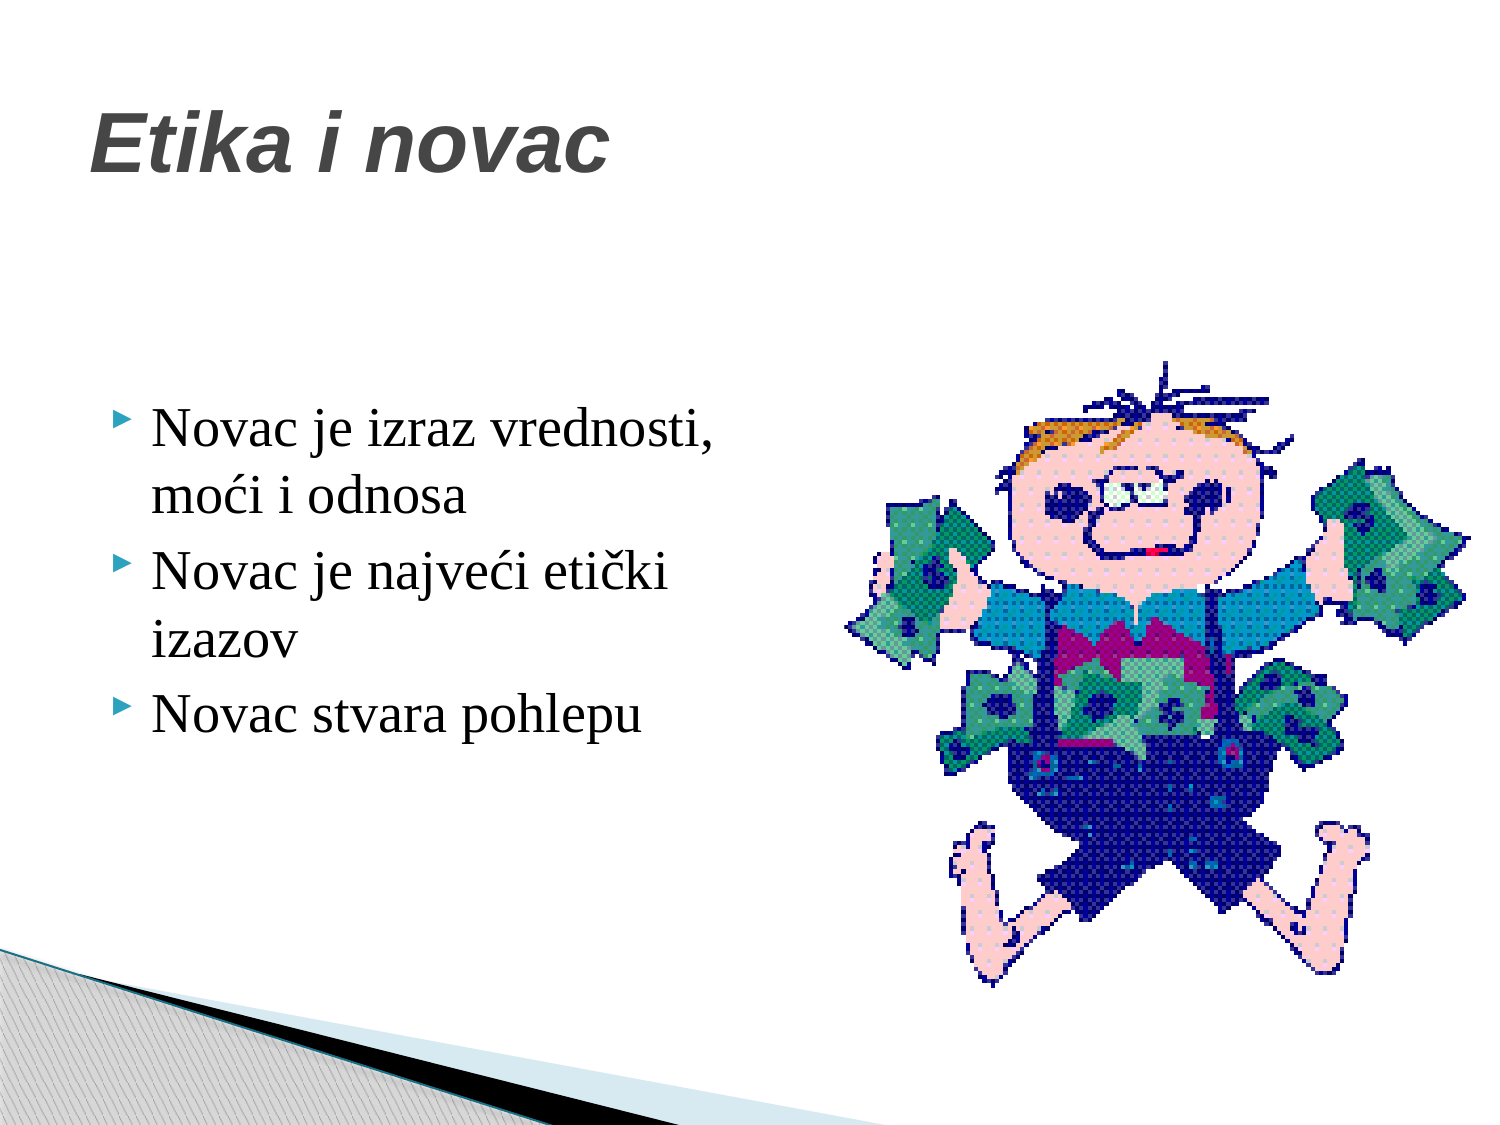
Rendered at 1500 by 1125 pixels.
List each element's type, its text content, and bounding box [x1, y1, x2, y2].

picture [844, 361, 1471, 988]
title Etika i novac [75, 45, 1425, 233]
list Novac je izraz vrednosti, moći i odnosa Novac je najveći etički izazov Novac stvara pohlepu [76, 382, 822, 1125]
